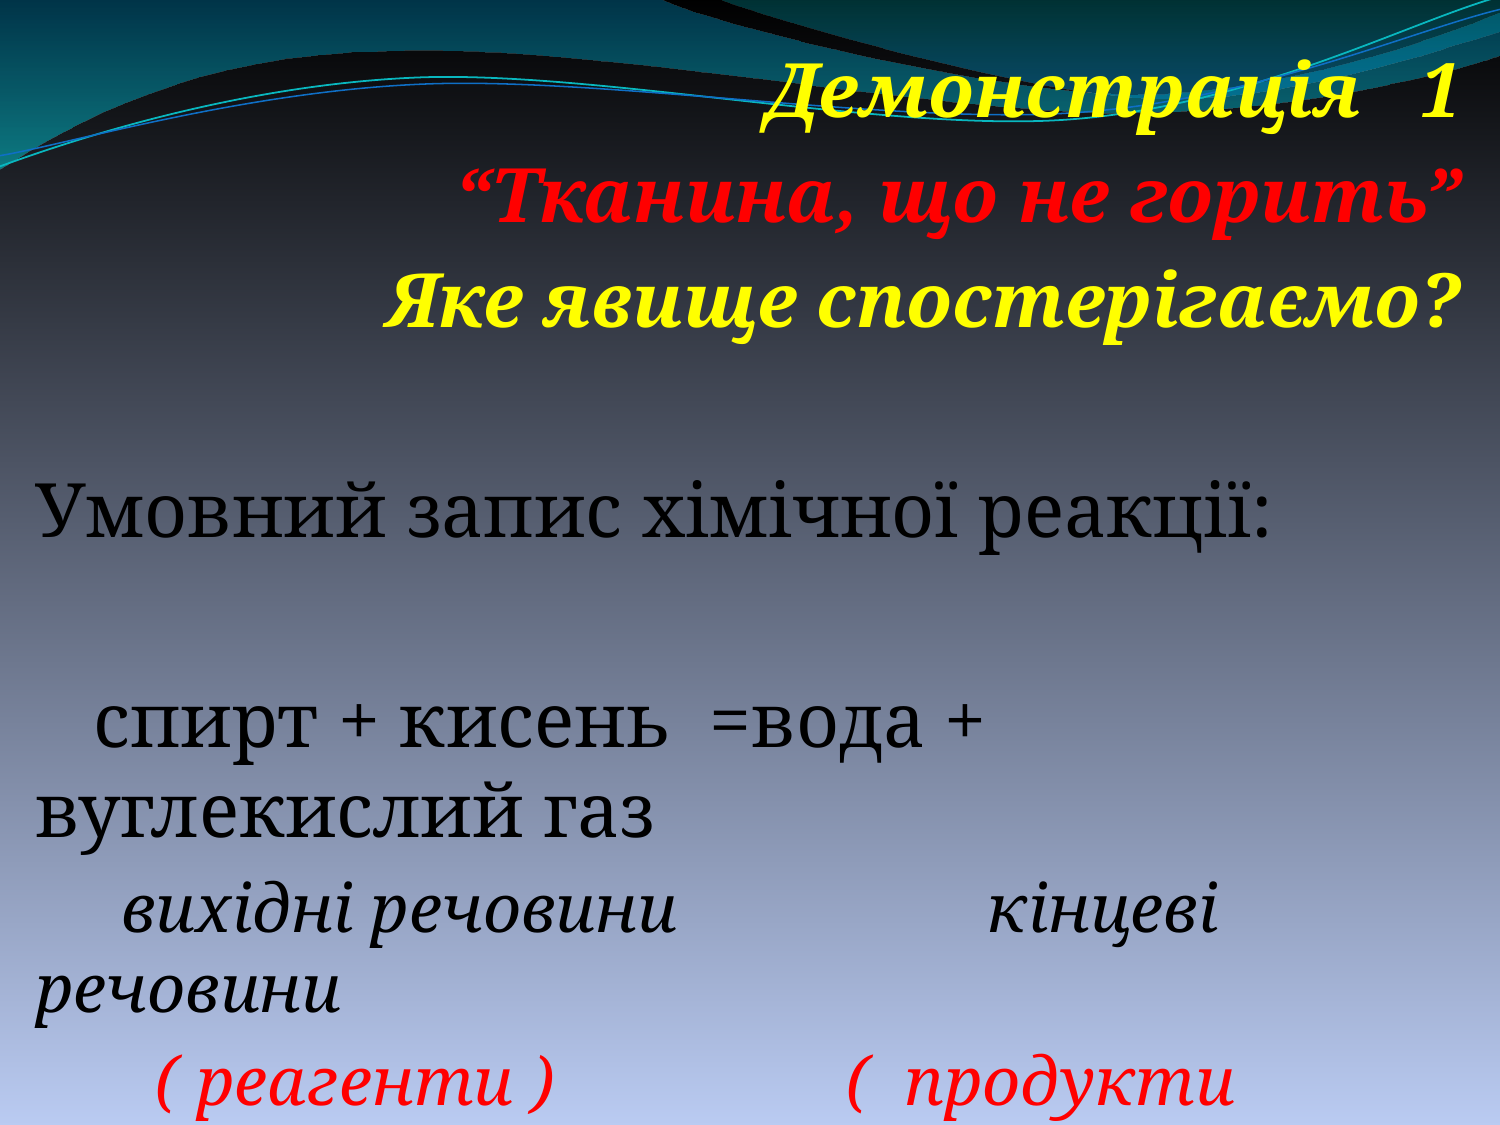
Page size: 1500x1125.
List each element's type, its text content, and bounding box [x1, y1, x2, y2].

subtitle Демонстрація 1 “Тканина, що не горить” Яке явище спостерігаємо? Умовний запис хімічної реакції: спирт + кисень =вода + вуглекислий газ вихідні речовини кінцеві речовини ( реагенти ) ( продукти реакціі ) [35, 35, 1465, 1090]
